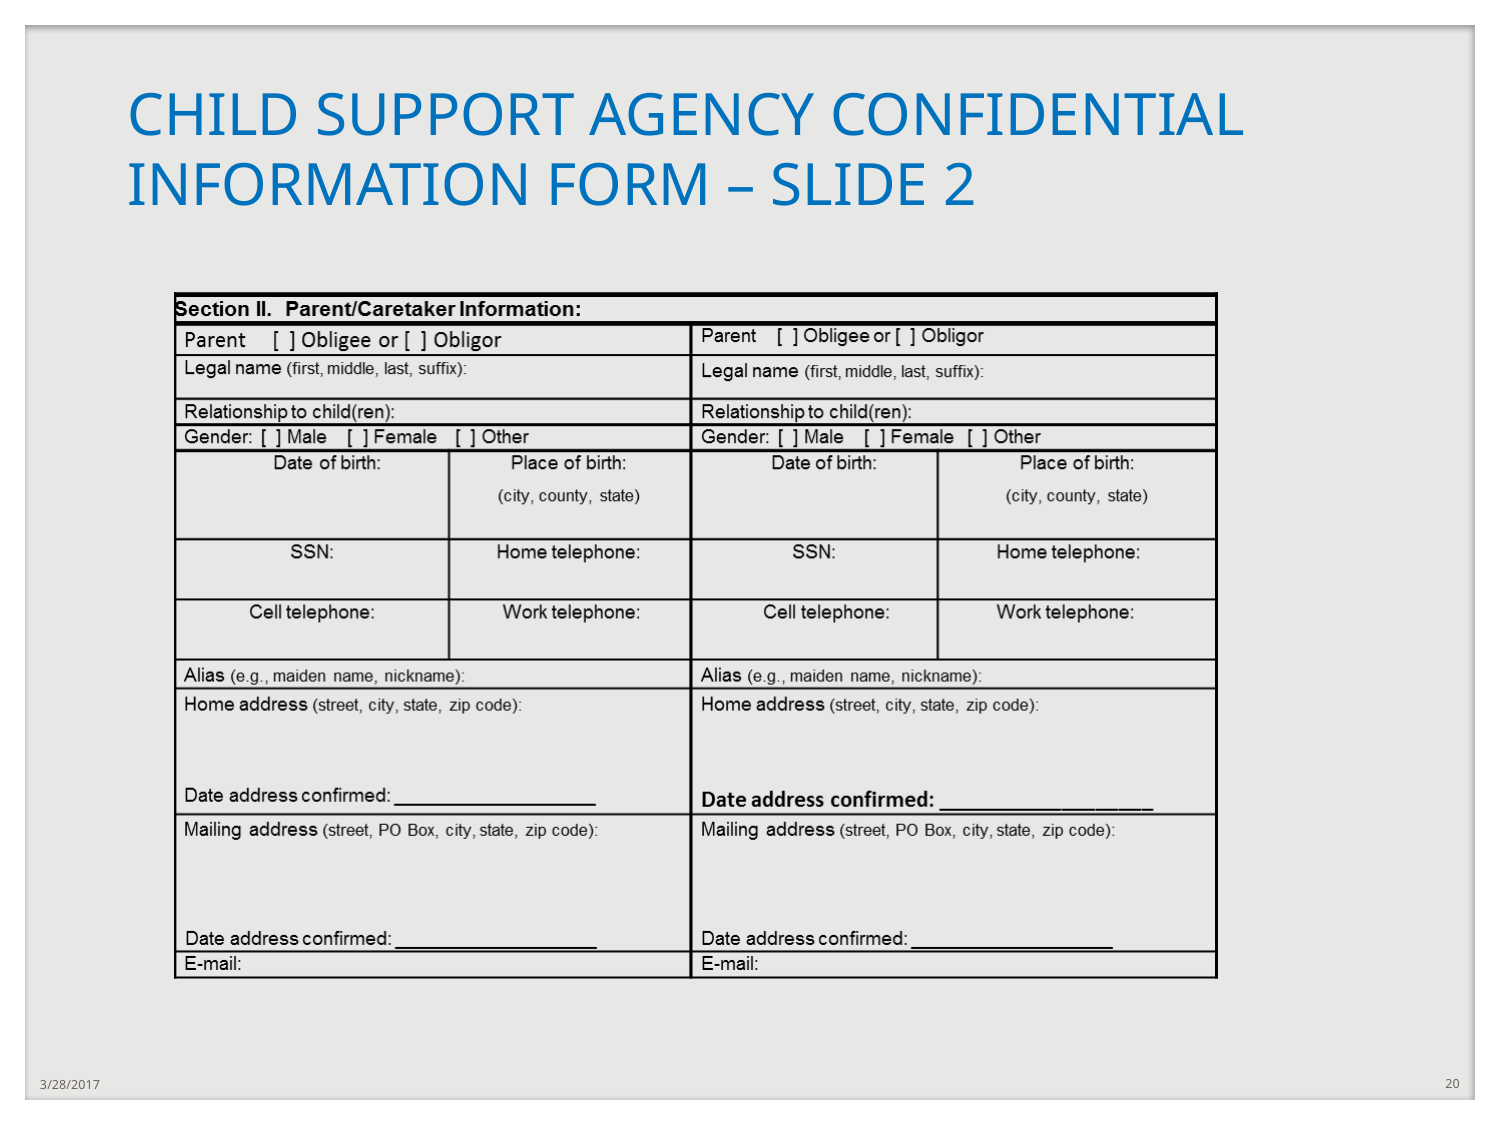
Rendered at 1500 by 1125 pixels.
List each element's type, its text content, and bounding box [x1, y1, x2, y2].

title Child Support Agency Confidential Information Form – Slide 2 [112, 68, 1350, 225]
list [174, 289, 1218, 986]
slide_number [24, 1069, 375, 1100]
slide_number 20 [1125, 1069, 1475, 1100]
